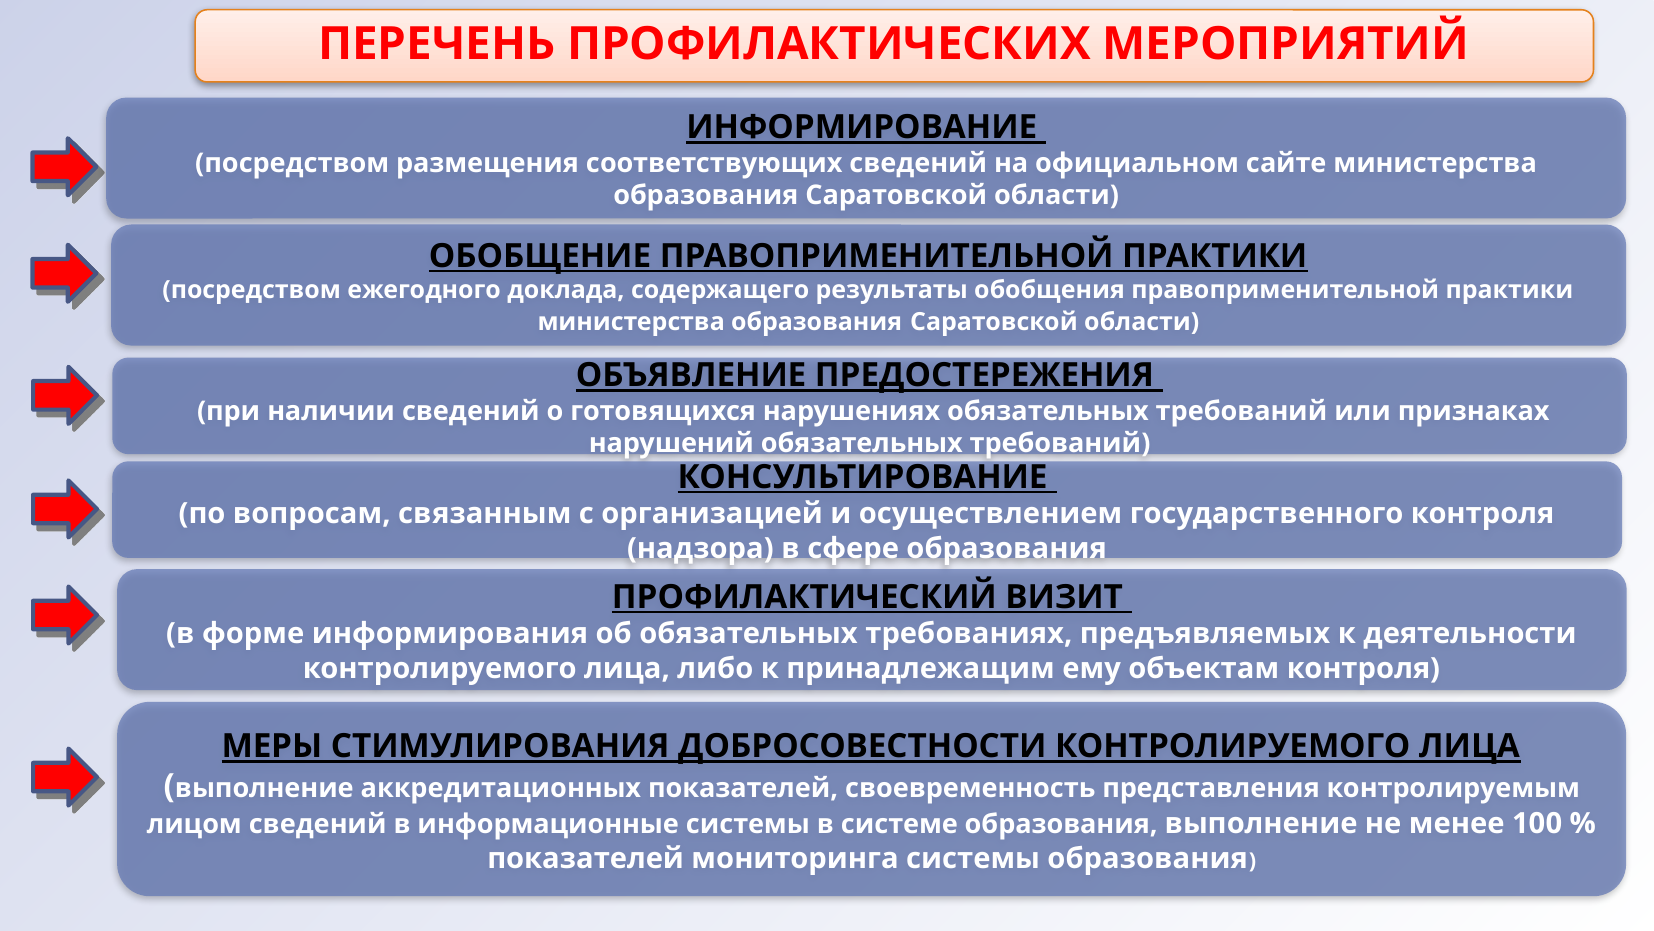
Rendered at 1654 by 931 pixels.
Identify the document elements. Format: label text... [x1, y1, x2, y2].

text_box ПЕРЕЧЕНЬ ПРОФИЛАКТИЧЕСКИХ МЕРОПРИЯТИЙ [194, 8, 1595, 83]
text_box КОНСУЛЬТИРОВАНИЕ (по вопросам, связанным с организацией и осуществлением государственного контроля (надзора) в сфере образования [110, 459, 1625, 561]
text_box [31, 746, 100, 808]
text_box [30, 136, 99, 198]
text_box [31, 364, 100, 426]
text_box [31, 478, 100, 540]
text_box ПРОФИЛАКТИЧЕСКИЙ ВИЗИТ (в форме информирования об обязательных требованиях, предъявляемых к деятельности контролируемого лица, либо к принадлежащим ему объектам контроля) [115, 566, 1629, 693]
text_box [31, 584, 100, 646]
text_box ОБЪЯВЛЕНИЕ ПРЕДОСТЕРЕЖЕНИЯ (при наличии сведений о готовящихся нарушениях обязательных требований или признаках нарушений обязательных требований) [110, 355, 1629, 457]
text_box ИНФОРМИРОВАНИЕ (посредством размещения соответствующих сведений на официальном сайте министерства образования Саратовской области) [104, 95, 1629, 221]
text_box [30, 242, 99, 304]
text_box ОБОБЩЕНИЕ ПРАВОПРИМЕНИТЕЛЬНОЙ ПРАКТИКИ (посредством ежегодного доклада, содержащего результаты обобщения правоприменительной практики министерства образования Саратовской области) [108, 222, 1629, 348]
text_box МЕРЫ СТИМУЛИРОВАНИЯ ДОБРОСОВЕСТНОСТИ КОНТРОЛИРУЕМОГО ЛИЦА (выполнение аккредитационных показателей, своевременность представления контролируемым лицом сведений в информационные системы в системе образования, выполнение не менее 100 % показателей мониторинга системы образования) [115, 699, 1629, 899]
